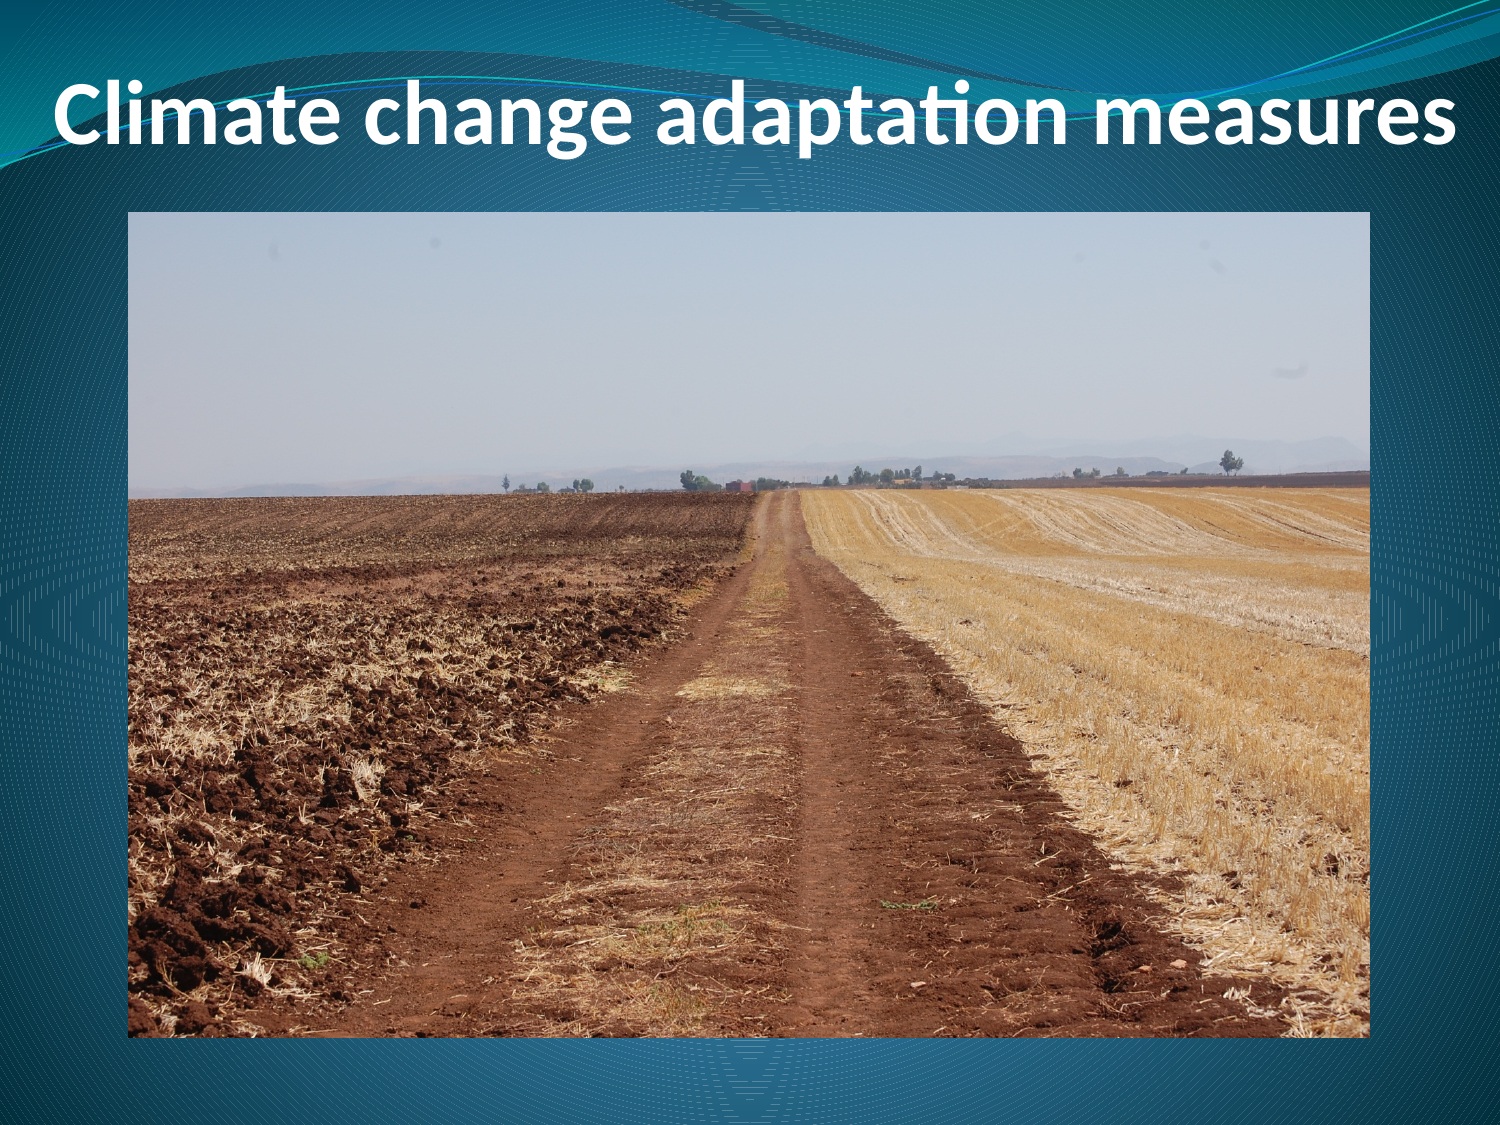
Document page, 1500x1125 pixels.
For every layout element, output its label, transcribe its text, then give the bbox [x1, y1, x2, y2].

title Climate change adaptation measures [37, 37, 1463, 163]
picture [128, 212, 1370, 1038]
